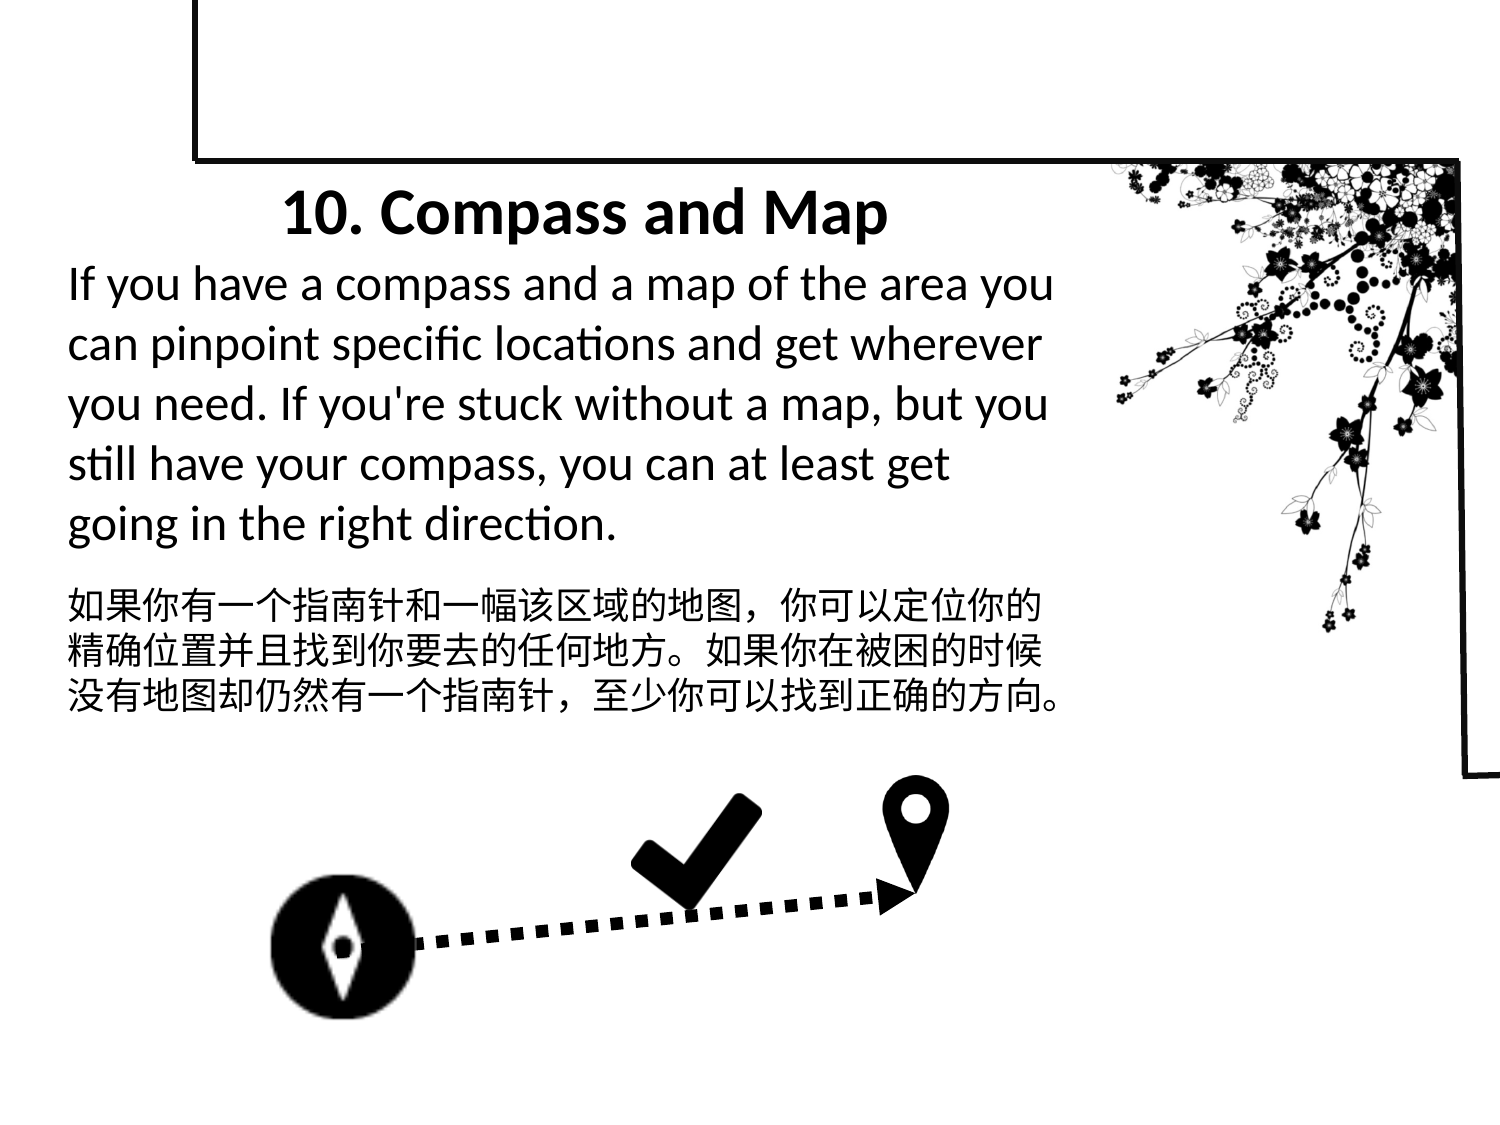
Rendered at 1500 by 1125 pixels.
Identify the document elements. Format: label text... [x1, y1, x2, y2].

text_box 10. Compass and Map [265, 170, 933, 243]
picture [938, 162, 1459, 651]
picture [631, 786, 762, 917]
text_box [424, 892, 916, 953]
text_box If you have a compass and a map of the area you can pinpoint specific locations and get wherever you need. If you're stuck without a map, but you still have your compass, you can at least get going in the right direction. [53, 243, 933, 559]
text_box 如果你有一个指南针和一幅该区域的地图，你可以定位你的精确位置并且找到你要去的任何地方。如果你在被困的时候没有地图却仍然有一个指南针，至少你可以找到正确的方向。 [53, 574, 1081, 724]
picture [265, 869, 420, 1024]
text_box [1153, 463, 1500, 472]
picture [855, 774, 975, 894]
